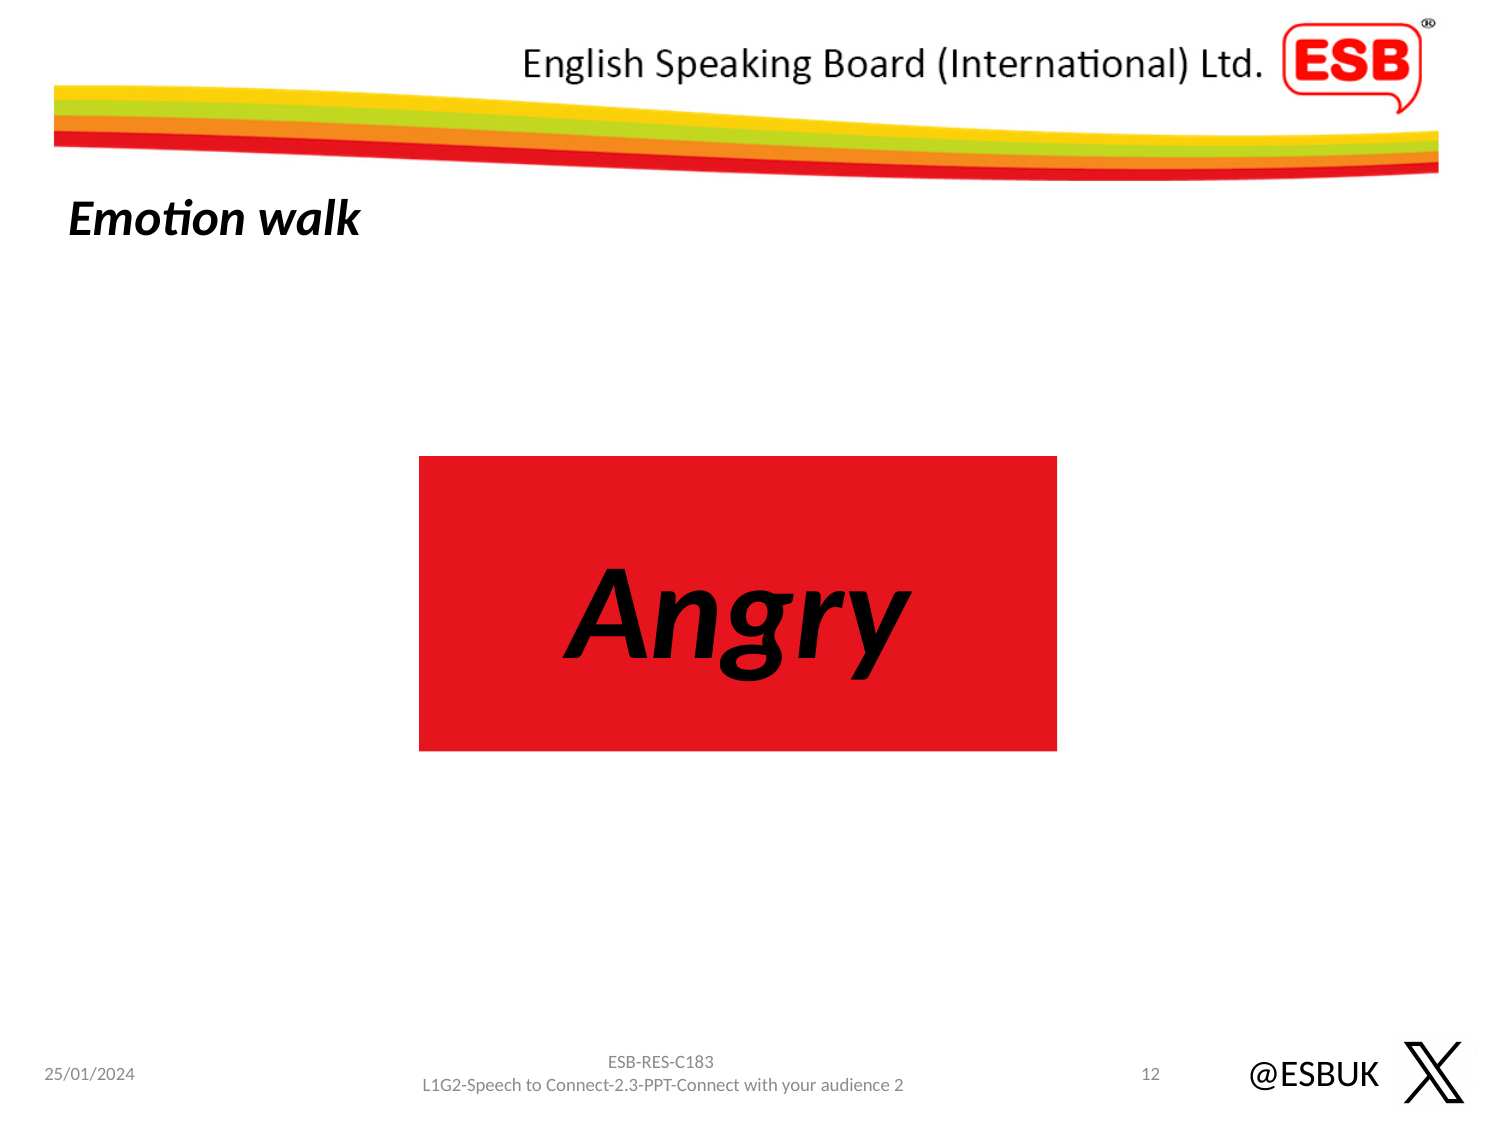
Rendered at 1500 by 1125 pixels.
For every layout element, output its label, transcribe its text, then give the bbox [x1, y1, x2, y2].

footer ESB-RES-C183 L1G2-Speech to Connect-2.3-PPT-Connect with your audience 2 [395, 1042, 930, 1103]
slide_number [29, 1042, 367, 1103]
picture [1395, 1029, 1476, 1116]
title Emotion walk [53, 183, 1347, 255]
text_box Angry [418, 455, 1058, 753]
picture [0, 0, 1500, 189]
slide_number 12 [930, 1042, 1176, 1103]
